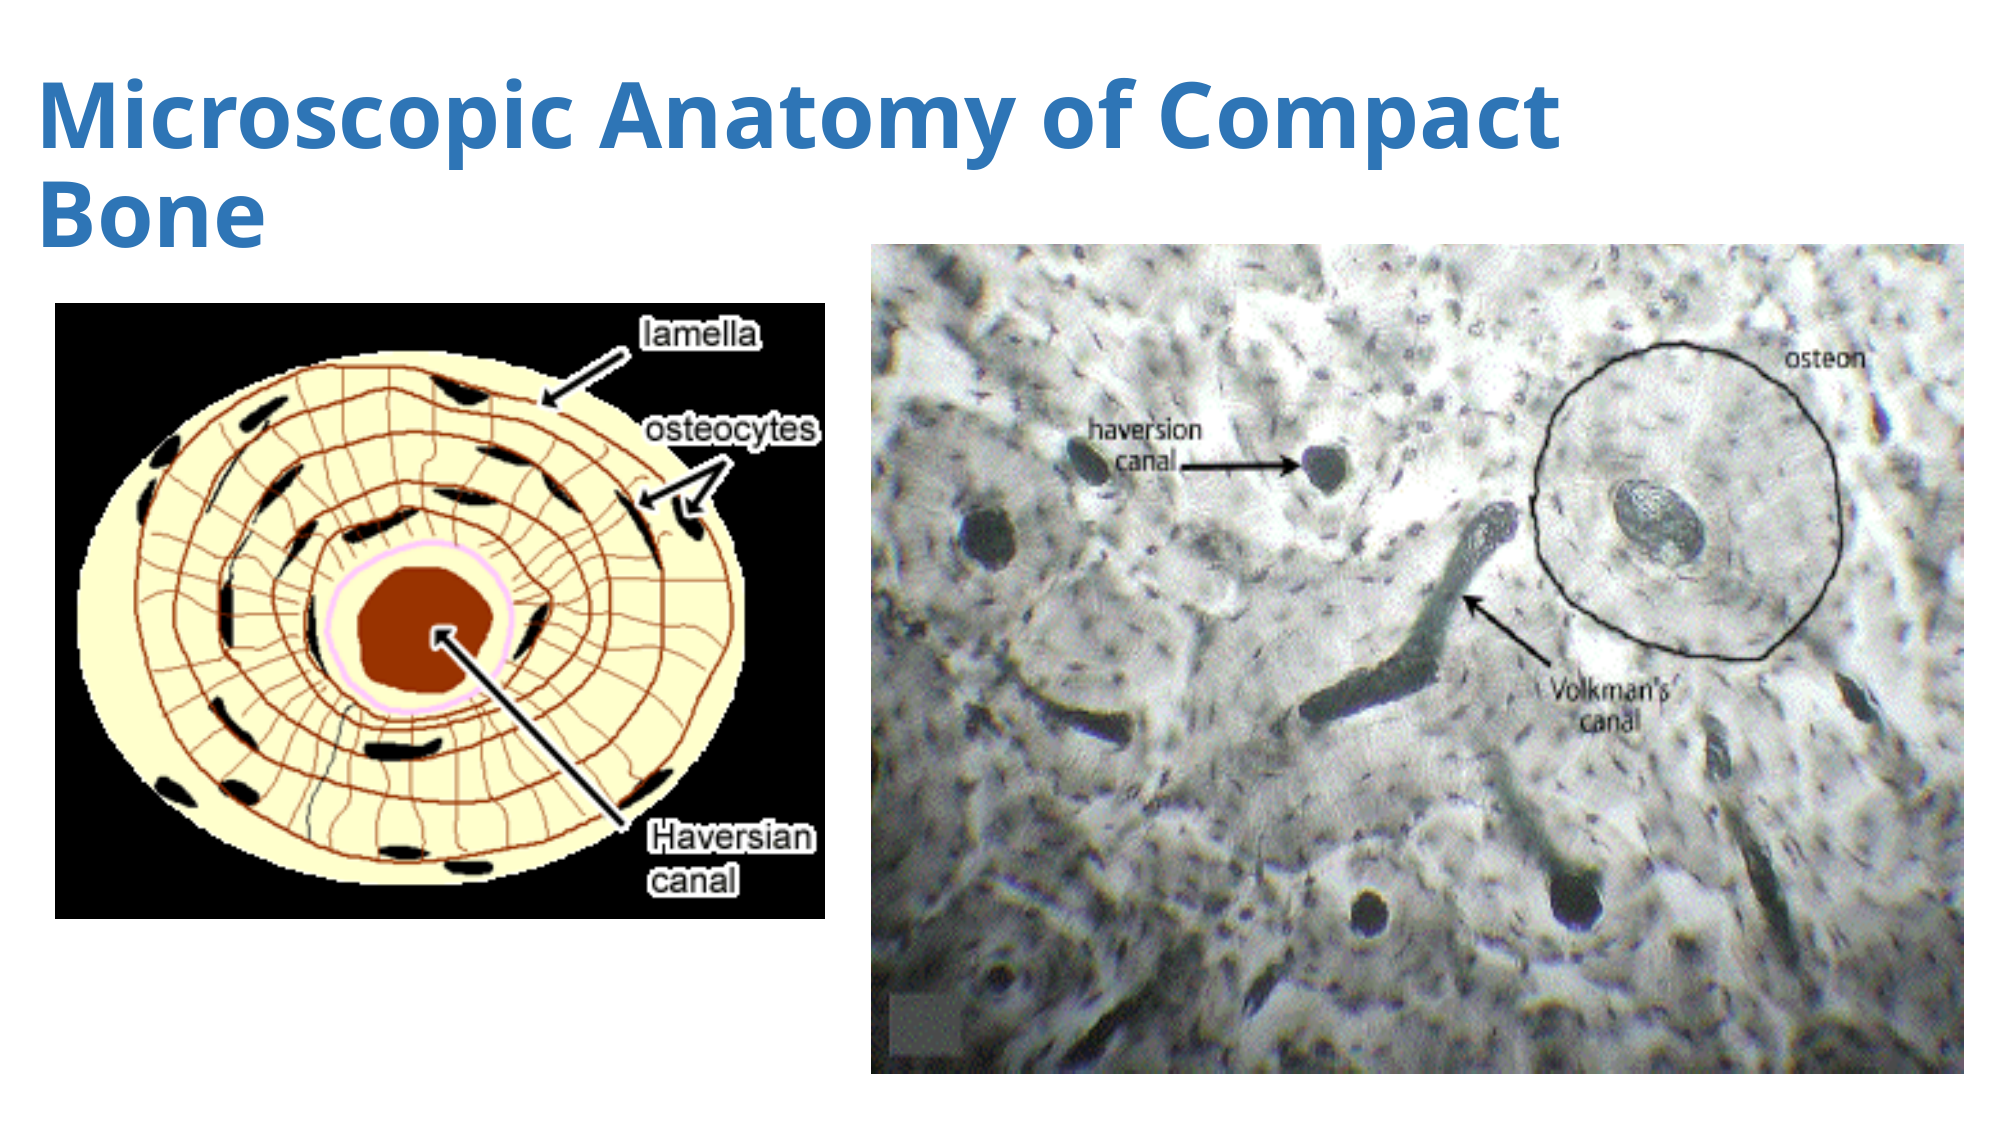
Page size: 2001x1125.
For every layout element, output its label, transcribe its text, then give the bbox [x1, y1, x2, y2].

picture [55, 303, 825, 919]
title Microscopic Anatomy of Compact Bone [20, 59, 1746, 278]
picture [871, 244, 1964, 1074]
